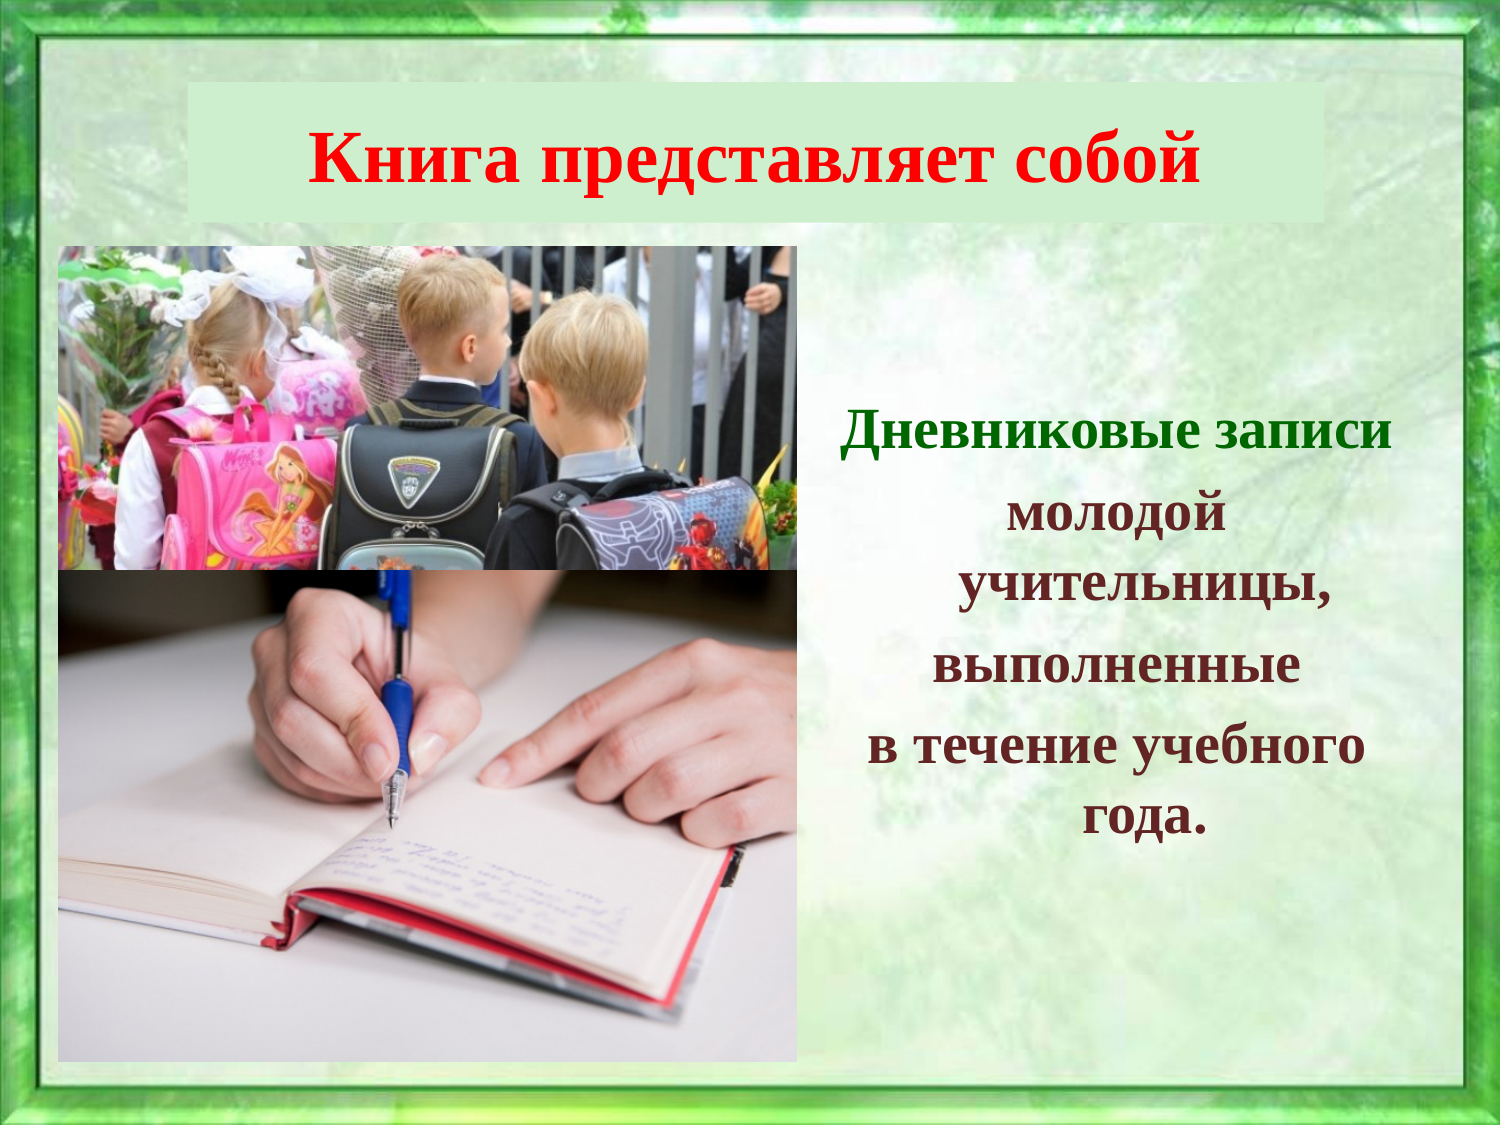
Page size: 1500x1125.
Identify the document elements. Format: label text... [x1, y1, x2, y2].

list Дневниковые записи молодой учительницы, выполненные в течение учебного года. [808, 351, 1425, 1005]
picture [0, 0, 1500, 1125]
title Книга представляет собой [187, 82, 1325, 223]
